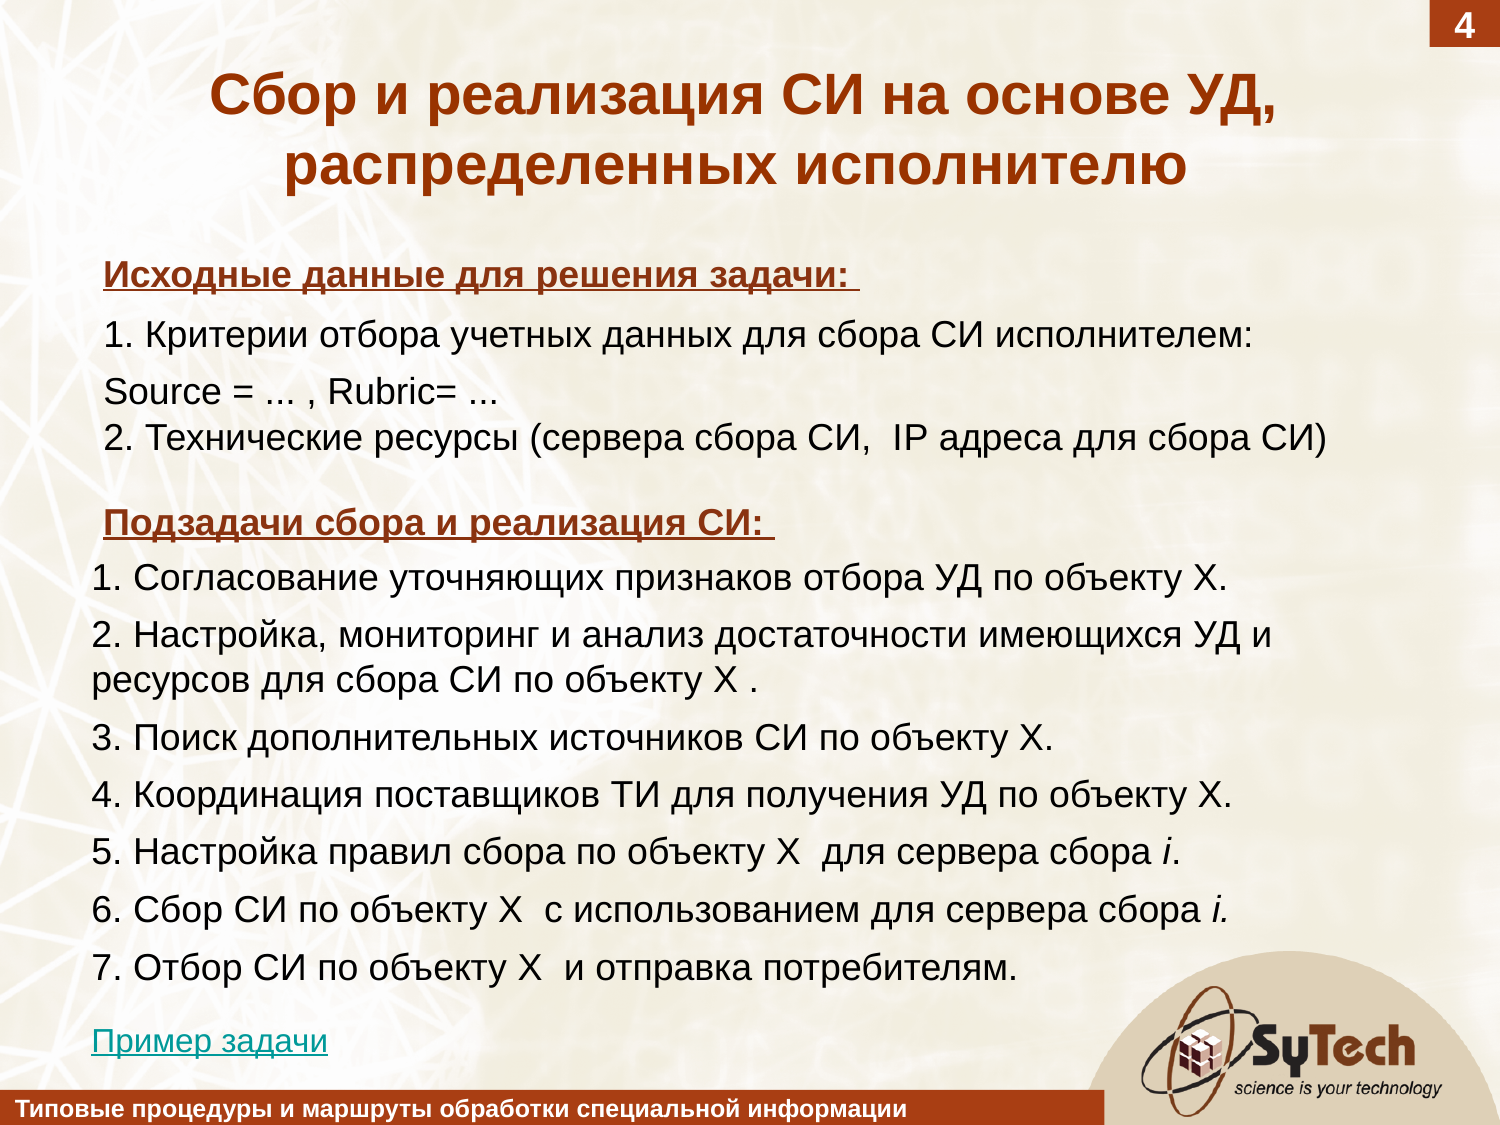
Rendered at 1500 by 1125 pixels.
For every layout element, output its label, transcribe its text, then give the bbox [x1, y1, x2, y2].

text_box Пример задачи [76, 1011, 384, 1066]
text_box Подзадачи сбора и реализация СИ: [88, 468, 839, 551]
text_box Исходные данные для решения задачи: [88, 219, 987, 302]
picture [0, 0, 1500, 1125]
text_box Типовые процедуры и маршруты обработки специальной информации [0, 1089, 1105, 1125]
text_box Сбор и реализация СИ на основе УД, распределенных исполнителю [29, 55, 1460, 197]
text_box 1. Согласование уточняющих признаков отбора УД по объекту X. 2. Настройка, мониторинг и анализ достаточности имеющихся УД и ресурсов для сбора СИ по объекту X . 3. Поиск дополнительных источников СИ по объекту X. 4. Координация поставщиков ТИ для получения УД по объекту X. 5. Настройка правил сбора по объекту X для сервера сбора i. 6. Сбор СИ по объекту X с использованием для сервера сбора i. 7. Отбор СИ по объекту X и отправка потребителям. [76, 545, 1424, 995]
text_box 4 [1429, 0, 1500, 47]
text_box 1. Критерии отбора учетных данных для сбора СИ исполнителем: Source = ... , Rubric= ... 2. Технические ресурсы (сервера сбора СИ, IP адреса для сбора СИ) [88, 302, 1459, 465]
